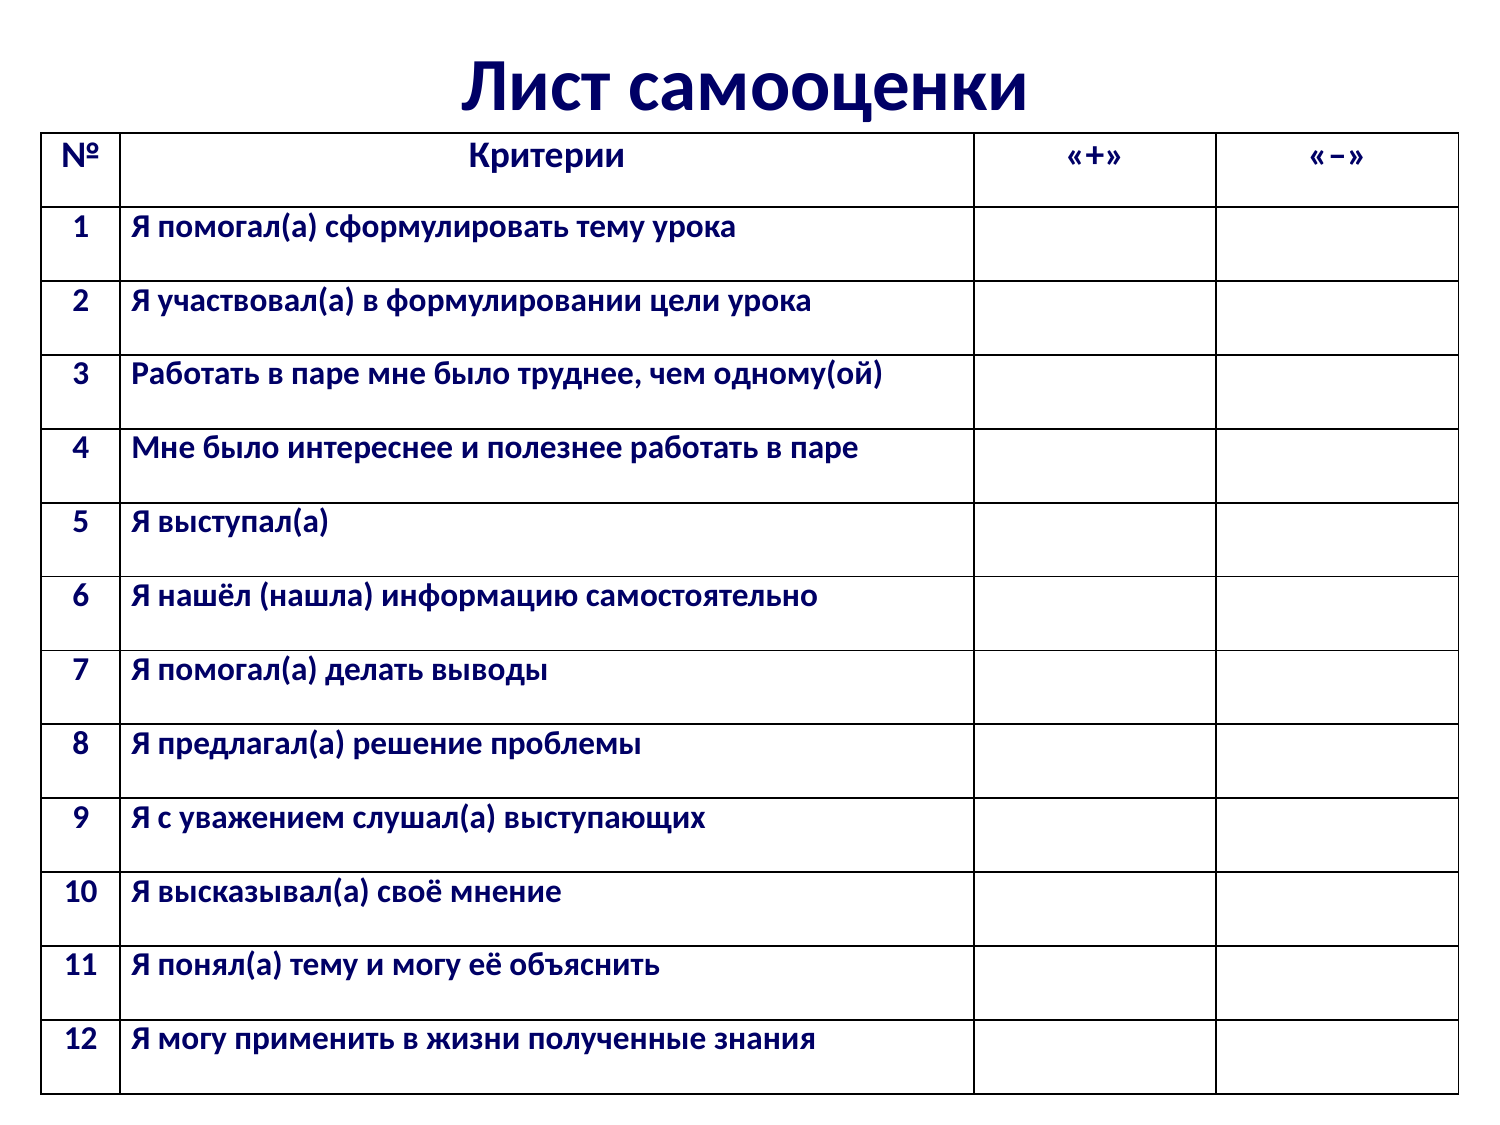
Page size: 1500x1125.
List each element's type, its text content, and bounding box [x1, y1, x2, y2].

table_cell Я участвовал(а) в формулировании цели урока [121, 282, 973, 354]
table_header № [42, 134, 119, 206]
table_cell [975, 1021, 1215, 1093]
table_cell [1217, 947, 1458, 1019]
table_cell 5 [42, 504, 119, 576]
table_cell [1217, 1021, 1458, 1093]
table_cell [1217, 282, 1458, 354]
table_cell [975, 873, 1215, 945]
table_cell Я выступал(а) [121, 504, 973, 576]
table_cell 10 [42, 873, 119, 945]
table_cell 12 [42, 1021, 119, 1093]
table_cell Я помогал(а) сформулировать тему урока [121, 208, 973, 280]
table_cell [1217, 577, 1458, 650]
table_cell [975, 356, 1215, 428]
table_cell [1217, 799, 1458, 871]
table_header «–» [1217, 134, 1458, 206]
text_box Лист самооценки [446, 27, 1046, 132]
table_cell [975, 651, 1215, 723]
table_cell [975, 504, 1215, 576]
table_cell Я предлагал(а) решение проблемы [121, 725, 973, 797]
table_cell 7 [42, 651, 119, 723]
table_header «+» [975, 134, 1215, 206]
table_cell [975, 725, 1215, 797]
table_cell [975, 430, 1215, 502]
table_cell [1217, 504, 1458, 576]
table_cell [975, 208, 1215, 280]
table_cell Работать в паре мне было труднее, чем одному(ой) [121, 356, 973, 428]
table_cell 9 [42, 799, 119, 871]
table_cell 4 [42, 430, 119, 502]
table_cell [1217, 651, 1458, 723]
table_cell 2 [42, 282, 119, 354]
table_cell 6 [42, 577, 119, 650]
table_cell Я высказывал(а) своё мнение [121, 873, 973, 945]
table_cell [1217, 725, 1458, 797]
table_cell Я помогал(а) делать выводы [121, 651, 973, 723]
table_cell Я понял(а) тему и могу её объяснить [121, 947, 973, 1019]
table_cell [975, 577, 1215, 650]
table_cell [1217, 356, 1458, 428]
table_cell Я могу применить в жизни полученные знания [121, 1021, 973, 1093]
table_cell [1217, 873, 1458, 945]
table_cell Я с уважением слушал(а) выступающих [121, 799, 973, 871]
table_cell Я нашёл (нашла) информацию самостоятельно [121, 577, 973, 650]
table_cell 3 [42, 356, 119, 428]
table_cell Мне было интереснее и полезнее работать в паре [121, 430, 973, 502]
table_header Критерии [121, 134, 973, 206]
table_cell 1 [42, 208, 119, 280]
table_cell [1217, 208, 1458, 280]
table_cell [975, 799, 1215, 871]
table_cell [975, 282, 1215, 354]
table_cell [1217, 430, 1458, 502]
table_cell 11 [42, 947, 119, 1019]
table_cell [975, 947, 1215, 1019]
table_cell 8 [42, 725, 119, 797]
